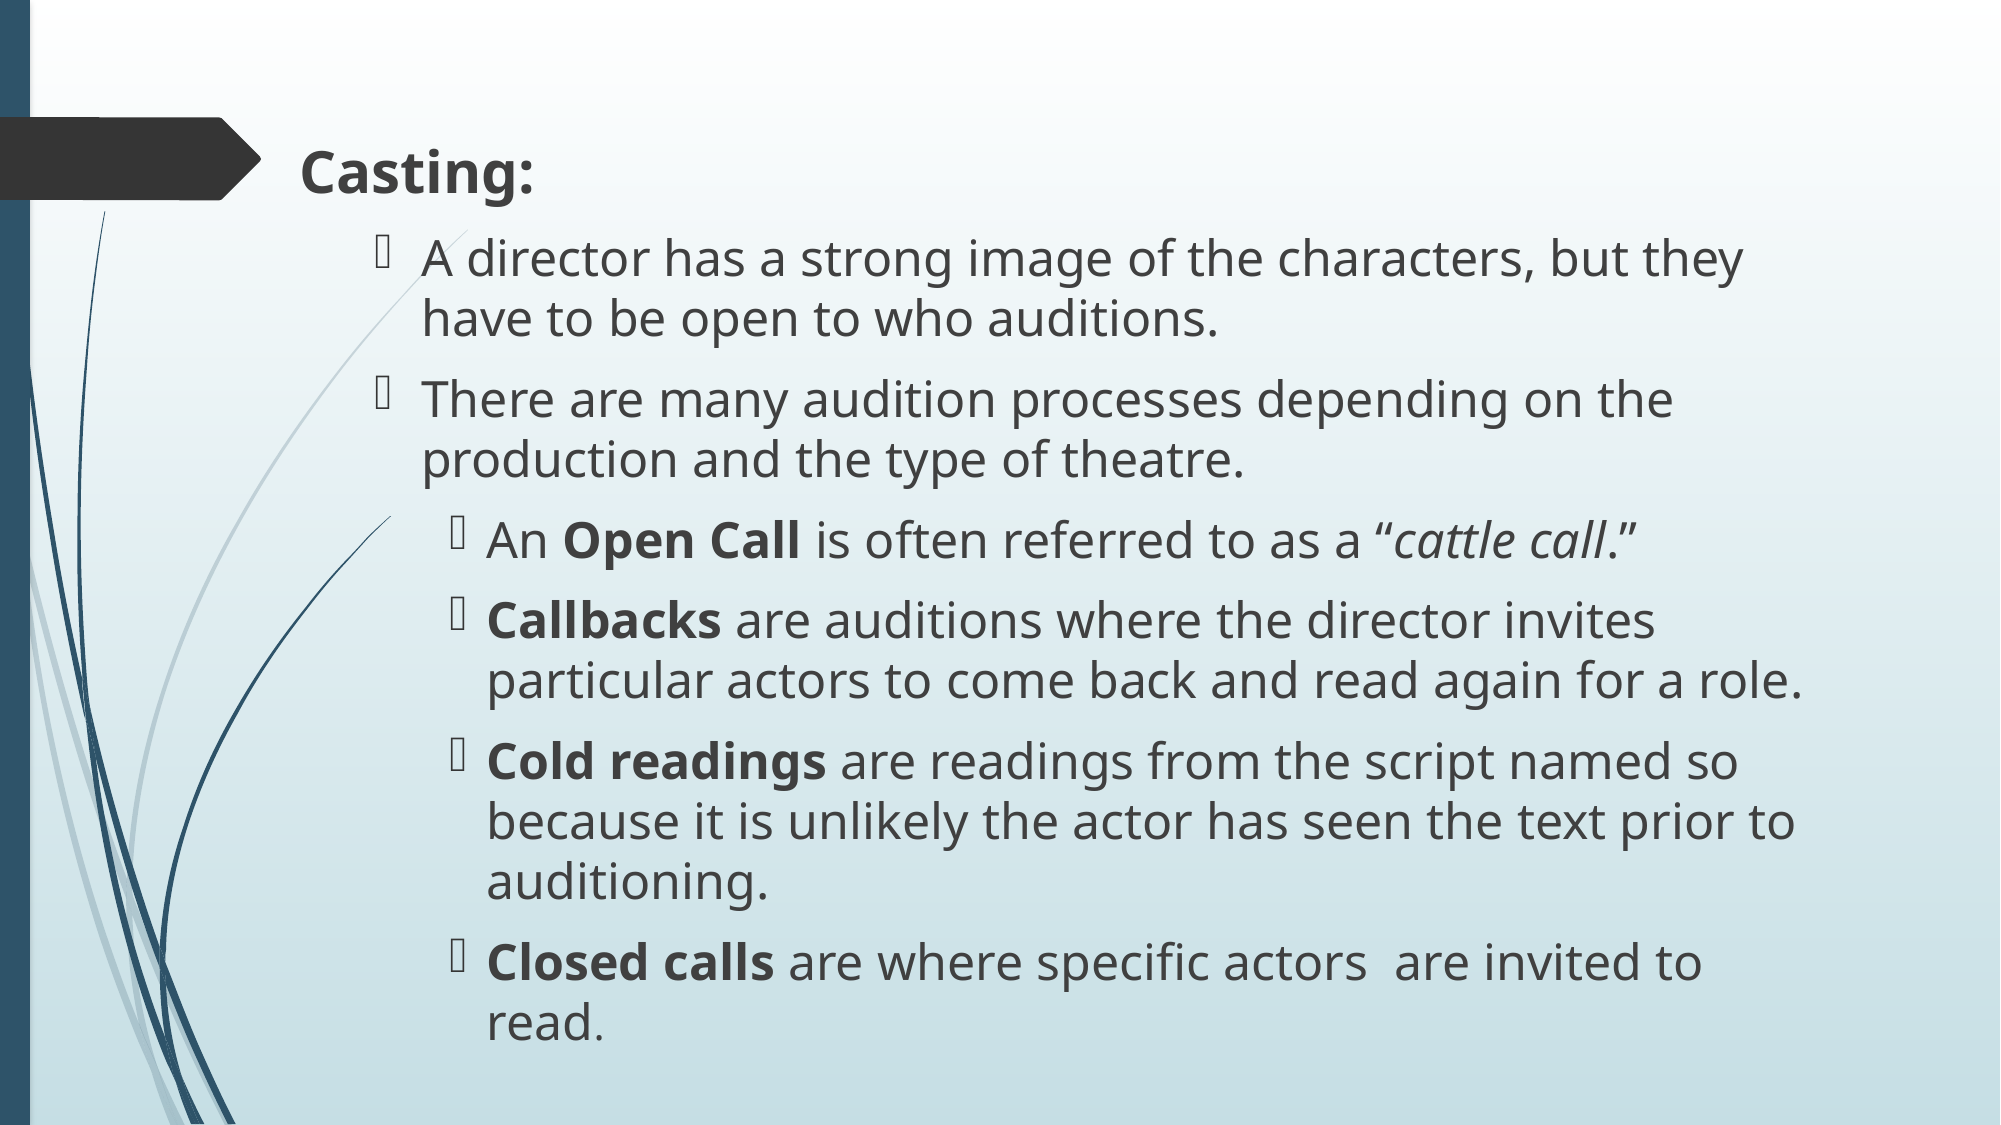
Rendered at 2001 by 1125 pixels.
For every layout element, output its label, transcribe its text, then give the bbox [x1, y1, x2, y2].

list Casting: A director has a strong image of the characters, but they have to be open to who auditions. There are many audition processes depending on the production and the type of theatre. An Open Call is often referred to as a “cattle call.” Callbacks are auditions where the director invites particular actors to come back and read again for a role. Cold readings are readings from the script named so because it is unlikely the actor has seen the text prior to auditioning. Closed calls are where specific actors are invited to read. [284, 128, 1846, 1115]
